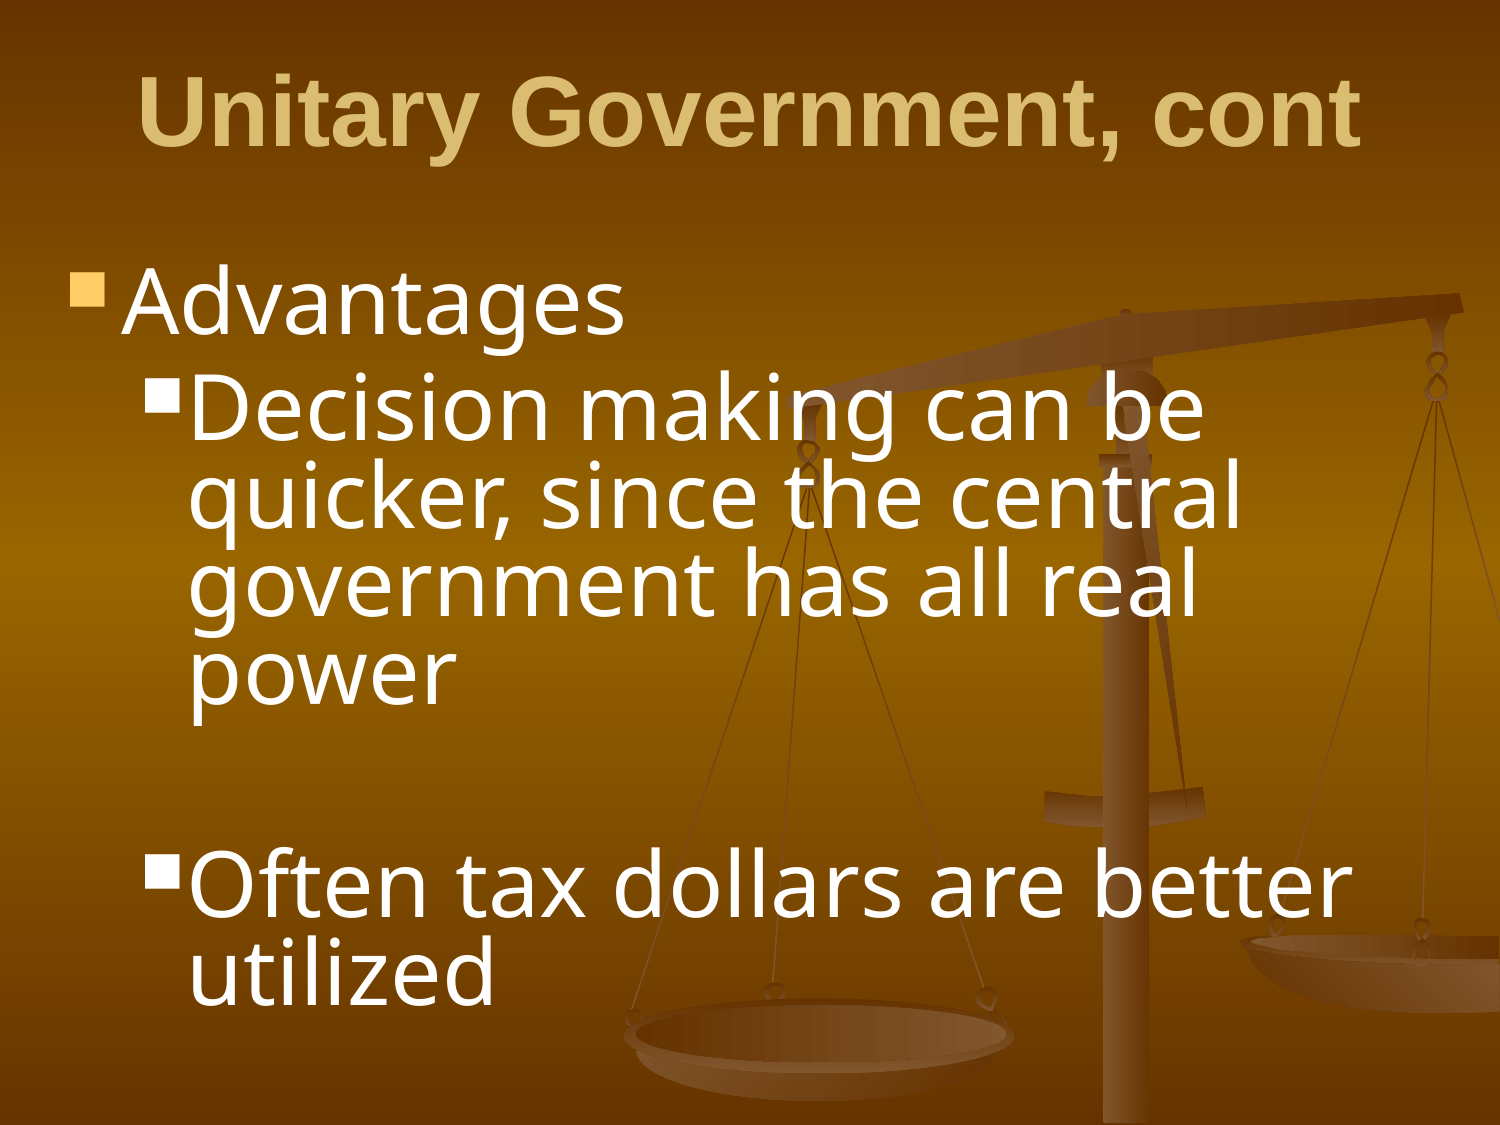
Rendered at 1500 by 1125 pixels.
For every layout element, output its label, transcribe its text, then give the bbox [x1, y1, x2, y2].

title Unitary Government, cont [74, 12, 1426, 201]
list Advantages Decision making can be quicker, since the central government has all real power Often tax dollars are better utilized [49, 256, 1451, 1001]
